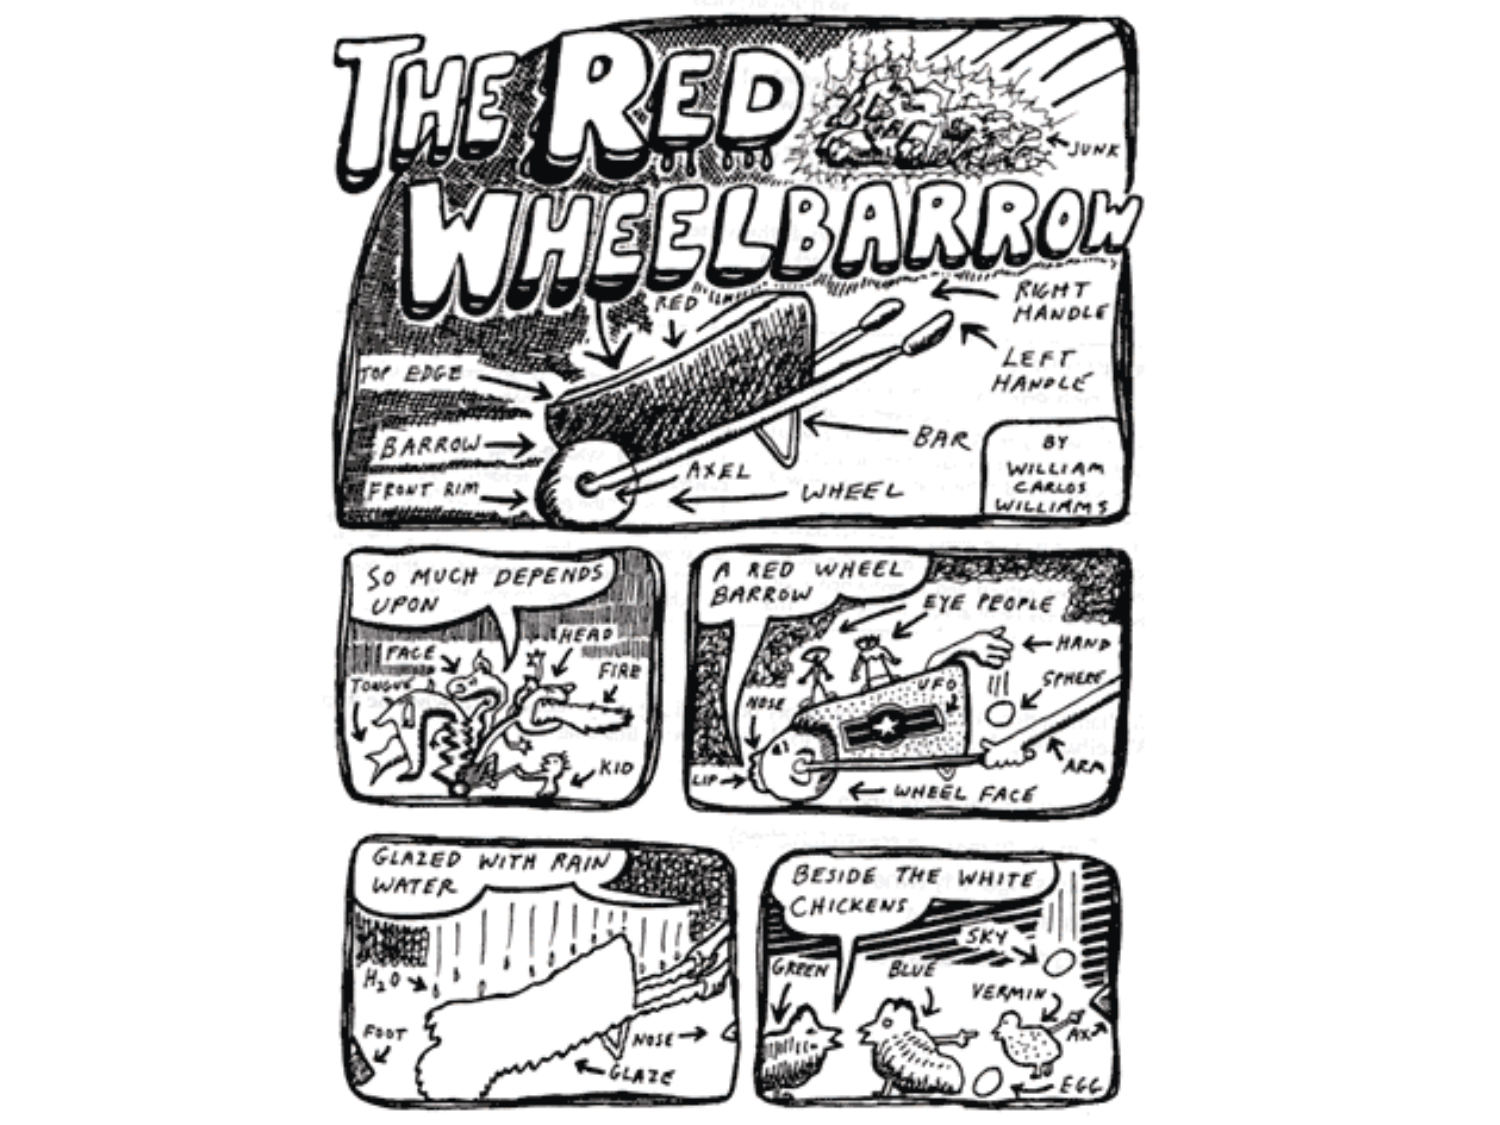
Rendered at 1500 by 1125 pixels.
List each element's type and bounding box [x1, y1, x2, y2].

picture [323, 0, 1152, 1125]
